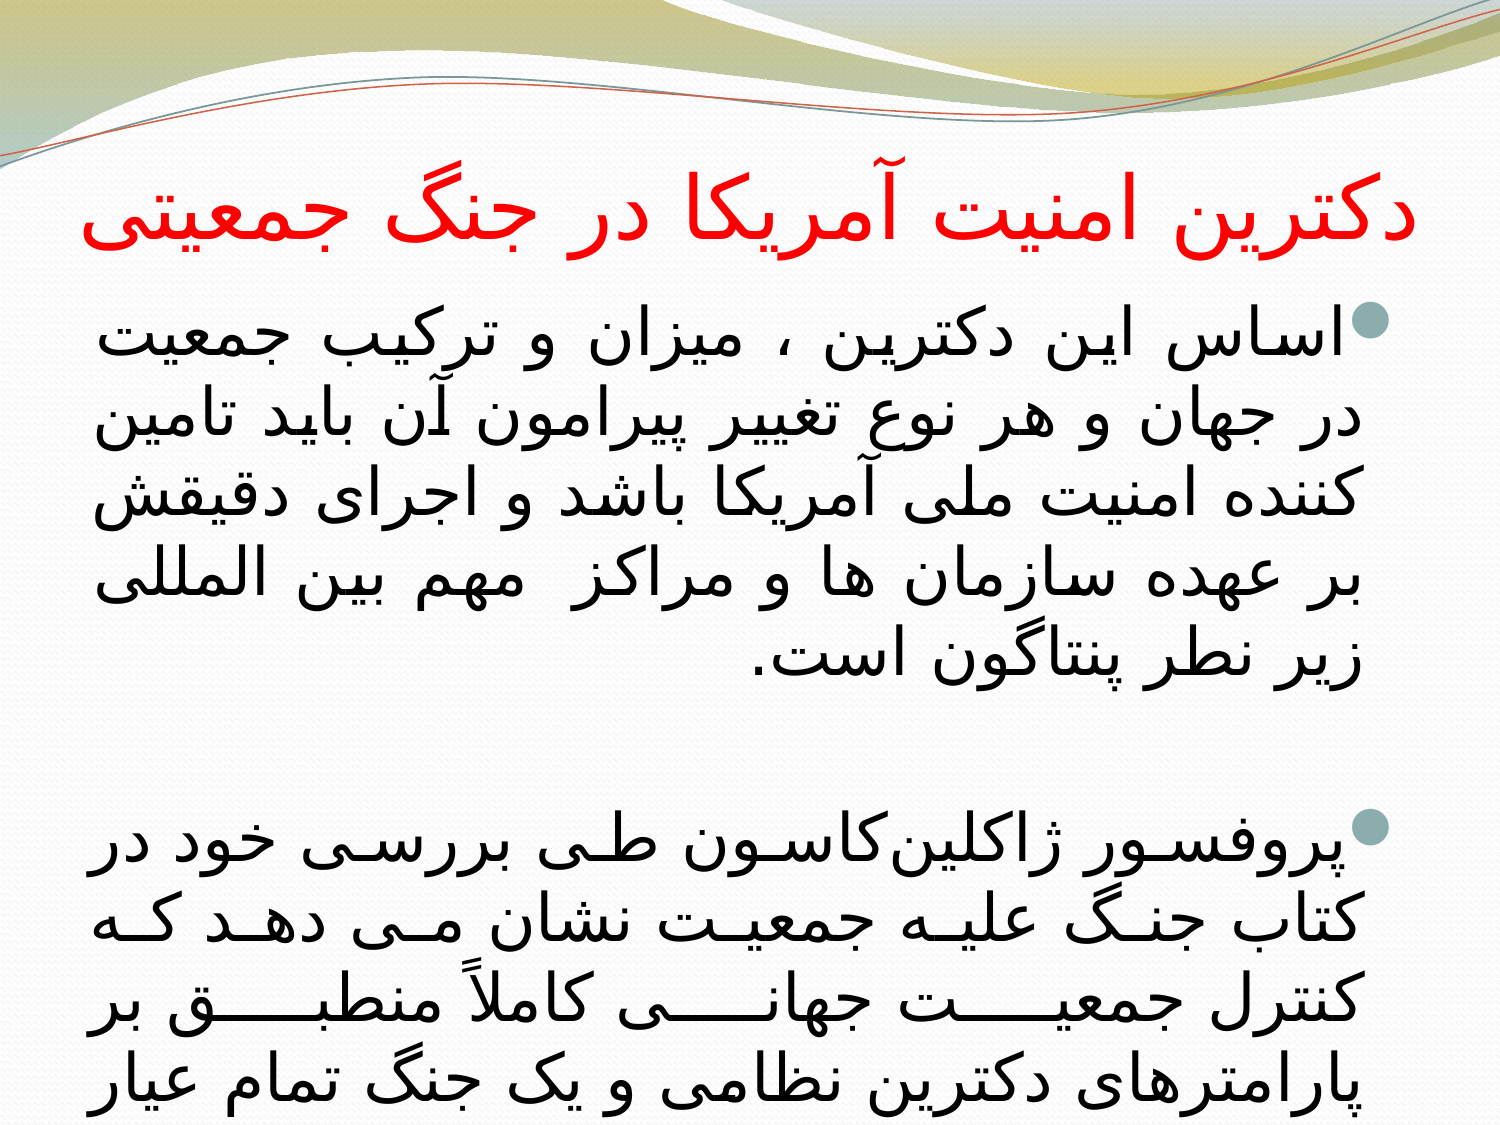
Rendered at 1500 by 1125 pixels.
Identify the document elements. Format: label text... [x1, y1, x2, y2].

title دکترین امنیت آمریکا در جنگ جمعیتی [74, 115, 1426, 259]
list اساس این دکترین ، میزان و ترکیب جمعیت در جهان و هر نوع تغییر پیرامون آن باید تامین کننده امنیت ملی آمریکا باشد و اجرای دقیقش بر عهده سازمان ها و مراکز مهم بین المللی زیر نطر پنتاگون است. پروفسور ژاکلین‌کاسون طی بررسی خود در کتاب جنگ علیه جمعیت نشان می دهد که کنترل جمعیت جهانی کاملاً منطبق بر پارامترهای دکترین نظامی و یک جنگ تمام عیار است. [74, 281, 1426, 1038]
